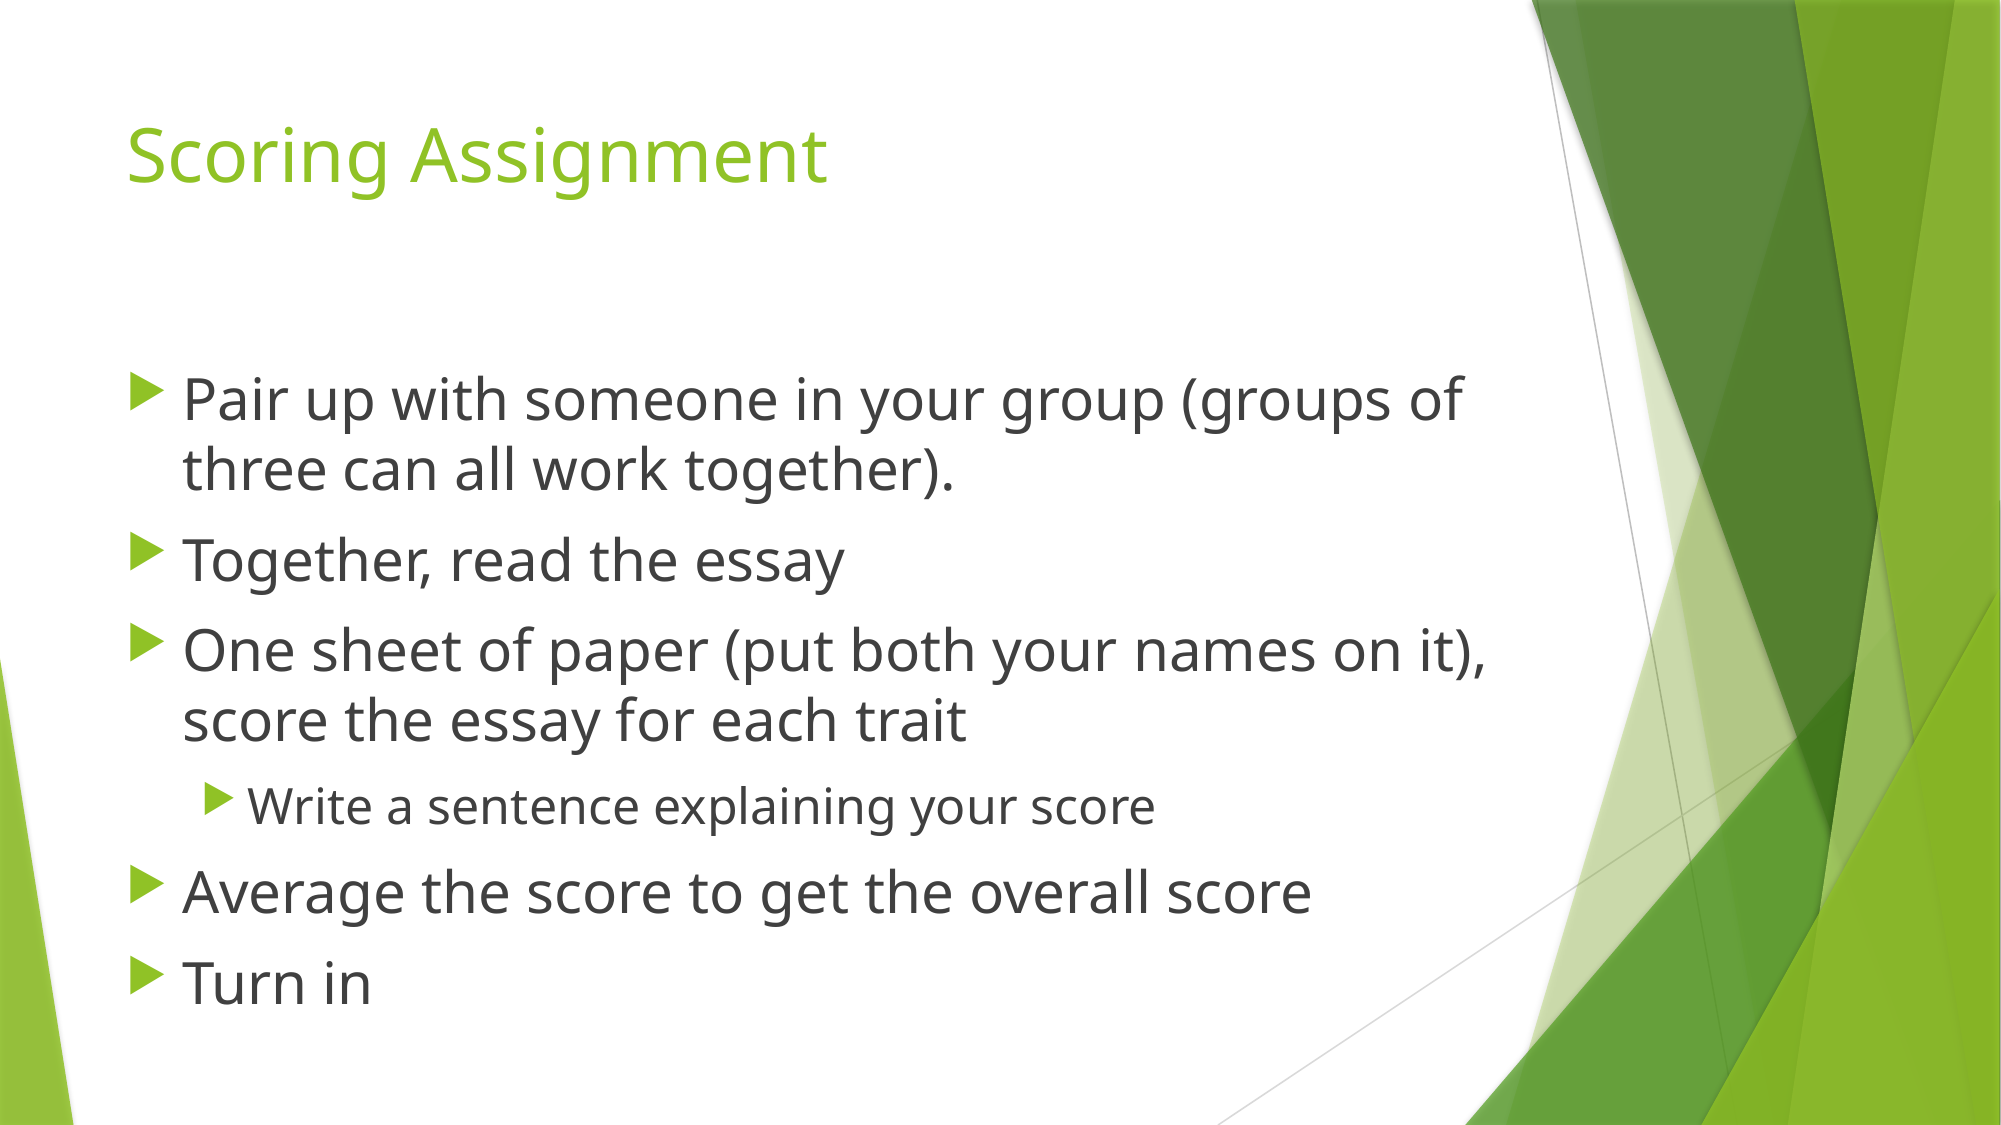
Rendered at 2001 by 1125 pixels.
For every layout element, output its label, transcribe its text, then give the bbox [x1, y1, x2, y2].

list Pair up with someone in your group (groups of three can all work together). Together, read the essay One sheet of paper (put both your names on it), score the essay for each trait Write a sentence explaining your score Average the score to get the overall score Turn in [111, 354, 1522, 992]
title Scoring Assignment [111, 99, 1522, 317]
